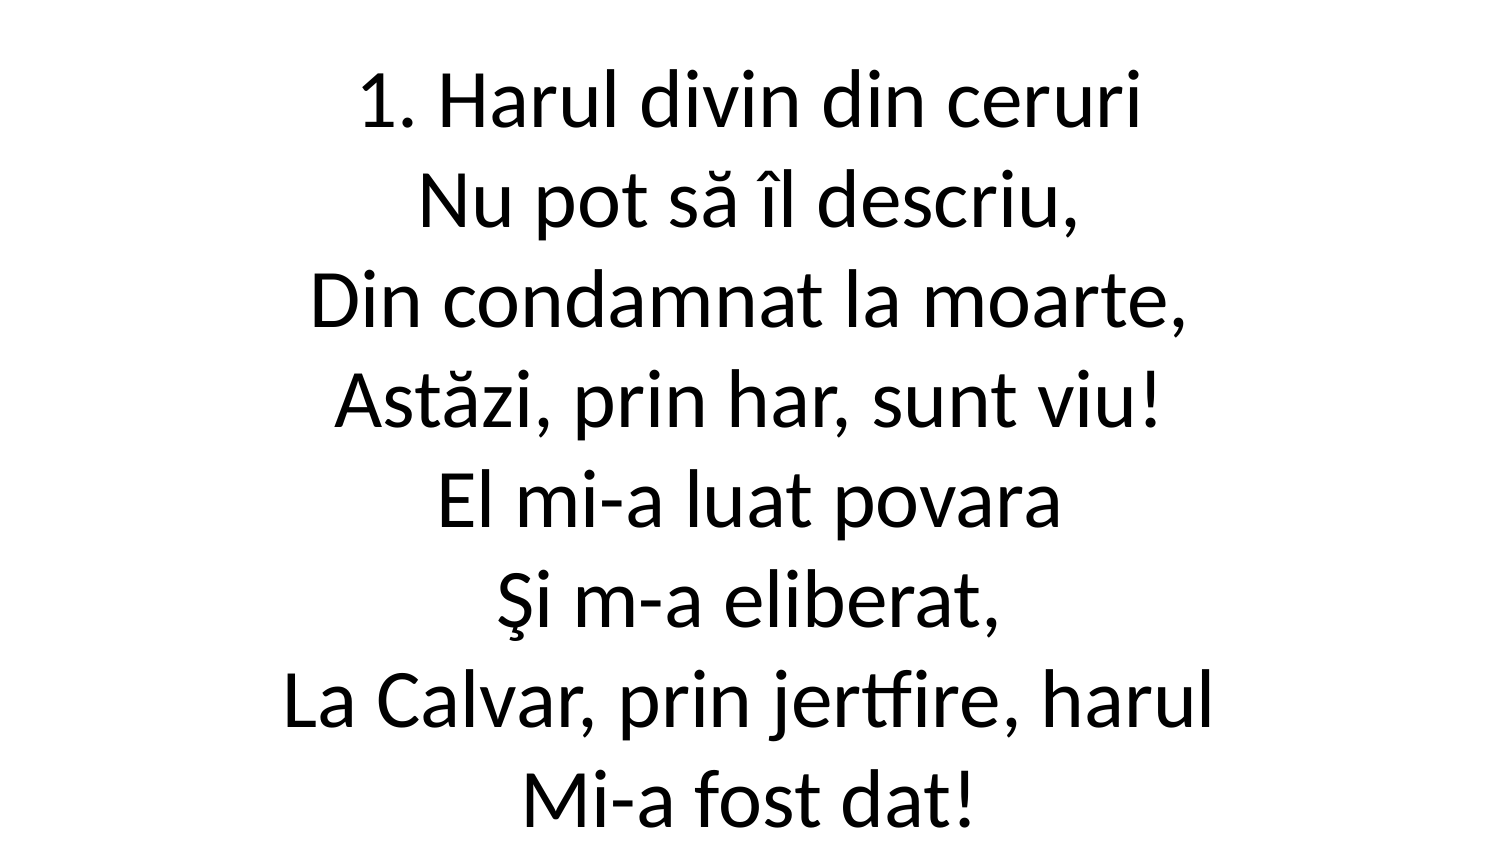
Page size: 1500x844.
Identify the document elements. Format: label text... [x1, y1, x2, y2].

text_box 1. Harul divin din ceruri Nu pot să îl descriu, Din condamnat la moarte, Astăzi, prin har, sunt viu! El mi-a luat povara Şi m-a eliberat, La Calvar, prin jertfire, harul Mi-a fost dat! [267, 0, 1232, 844]
